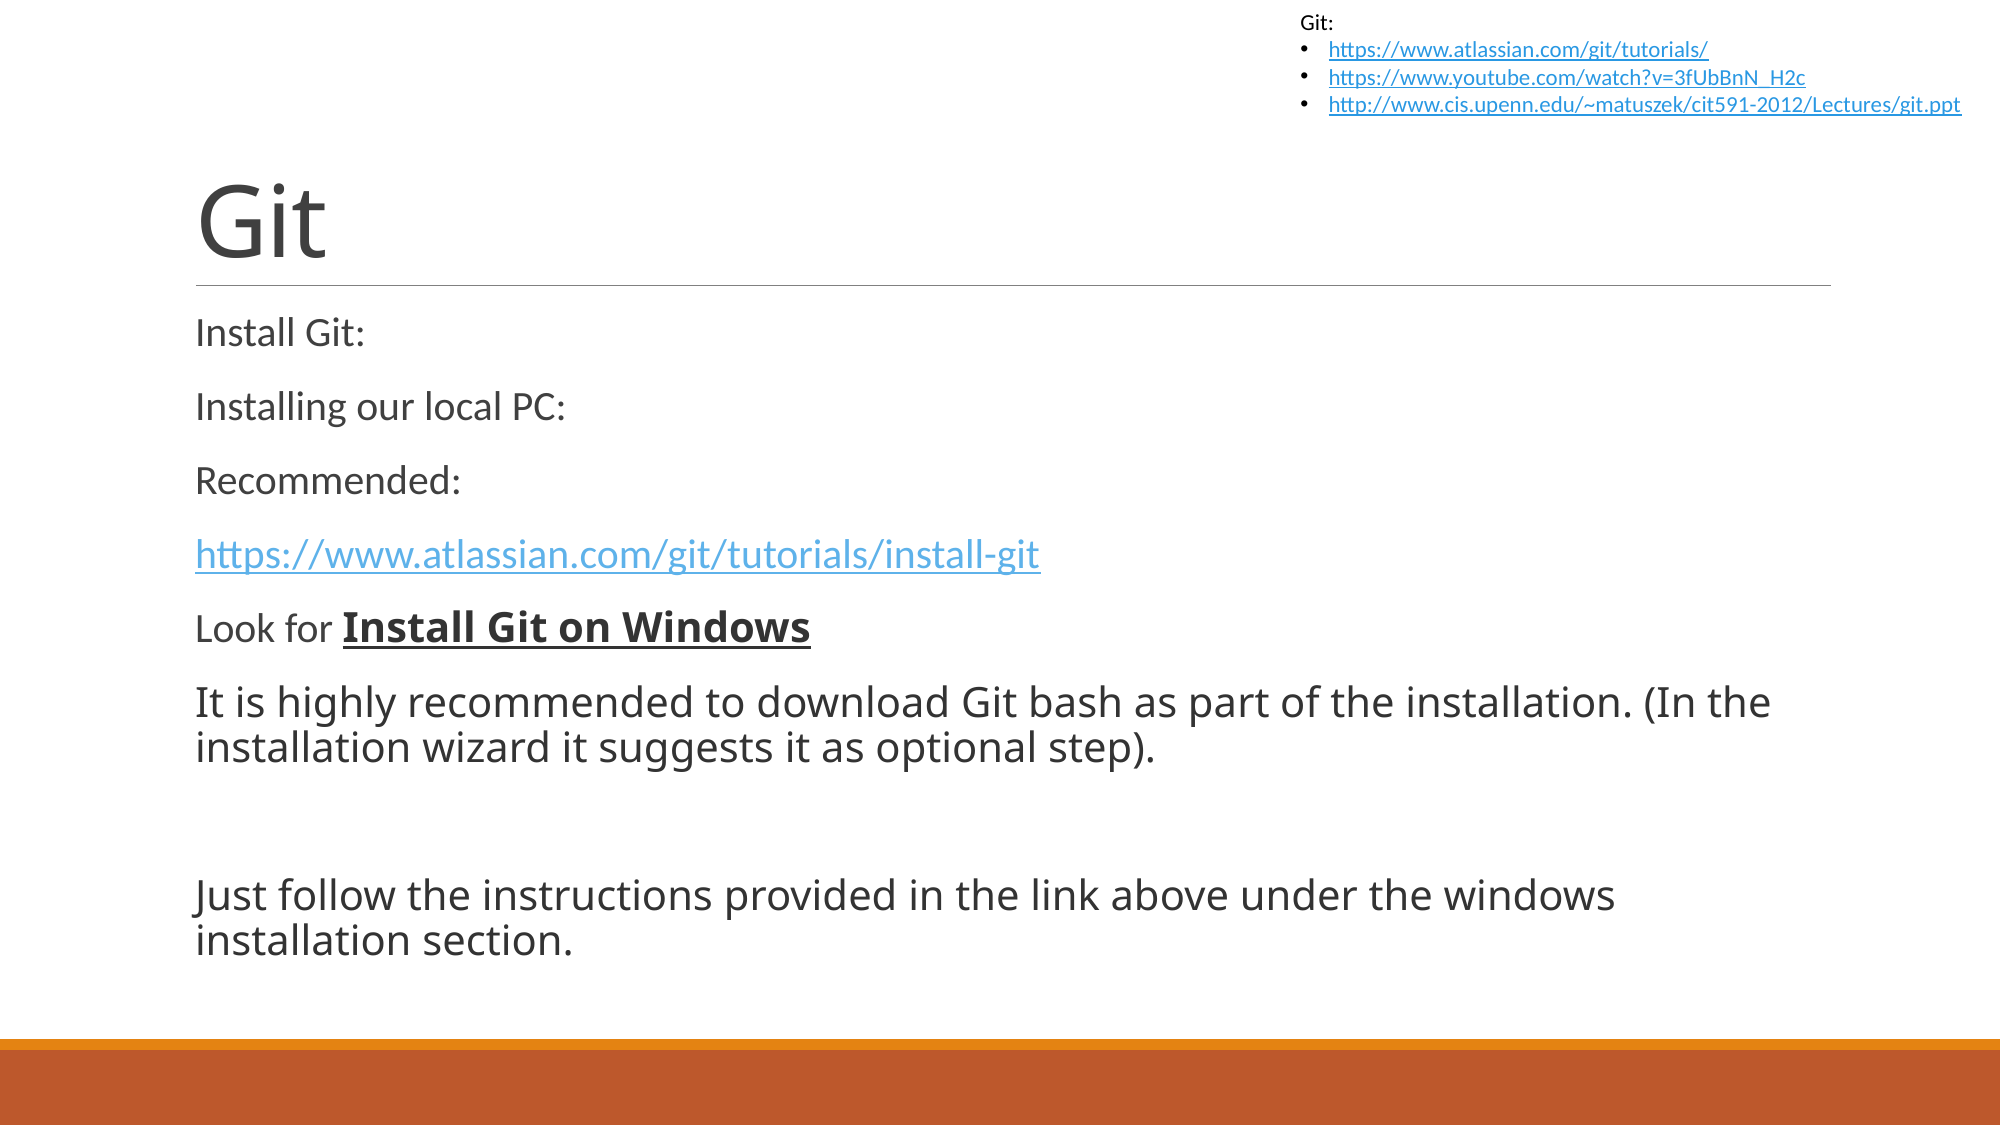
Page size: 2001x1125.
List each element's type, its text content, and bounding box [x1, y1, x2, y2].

title Git [180, 47, 1830, 285]
list Install Git: Installing our local PC: Recommended: https://www.atlassian.com/git/tutorials/install-git Look for Install Git on Windows It is highly recommended to download Git bash as part of the installation. (In the installation wizard it suggests it as optional step). Just follow the instructions provided in the link above under the windows installation section. [180, 302, 1830, 963]
text_box Git: https://www.atlassian.com/git/tutorials/ https://www.youtube.com/watch?v=3fUbBnN_H2c http://www.cis.upenn.edu/~matuszek/cit591-2012/Lectures/git.ppt [1285, 0, 2000, 153]
